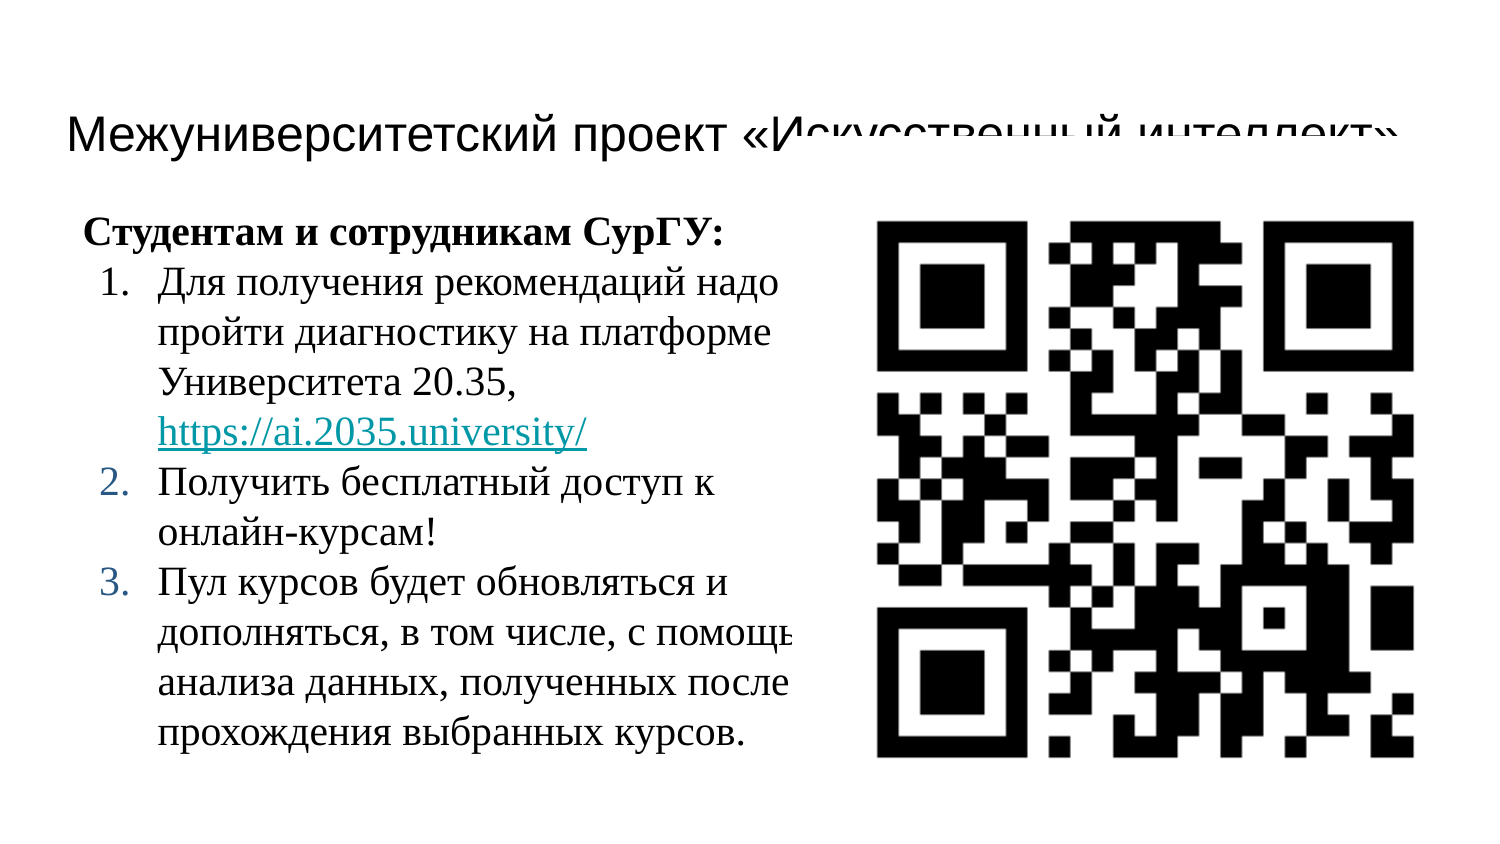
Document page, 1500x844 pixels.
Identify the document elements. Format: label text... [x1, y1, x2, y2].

title Межуниверситетский проект «Искусственный интеллект» [51, 72, 1449, 167]
list Студентам и сотрудникам СурГУ: Для получения рекомендаций надо пройти диагностику на платформе Университета 20.35, https://ai.2035.university/ Получить бесплатный доступ к онлайн-курсам! Пул курсов будет обновляться и дополняться, в том числе, с помощью анализа данных, полученных после прохождения выбранных курсов. [67, 189, 787, 750]
picture [792, 136, 1500, 844]
